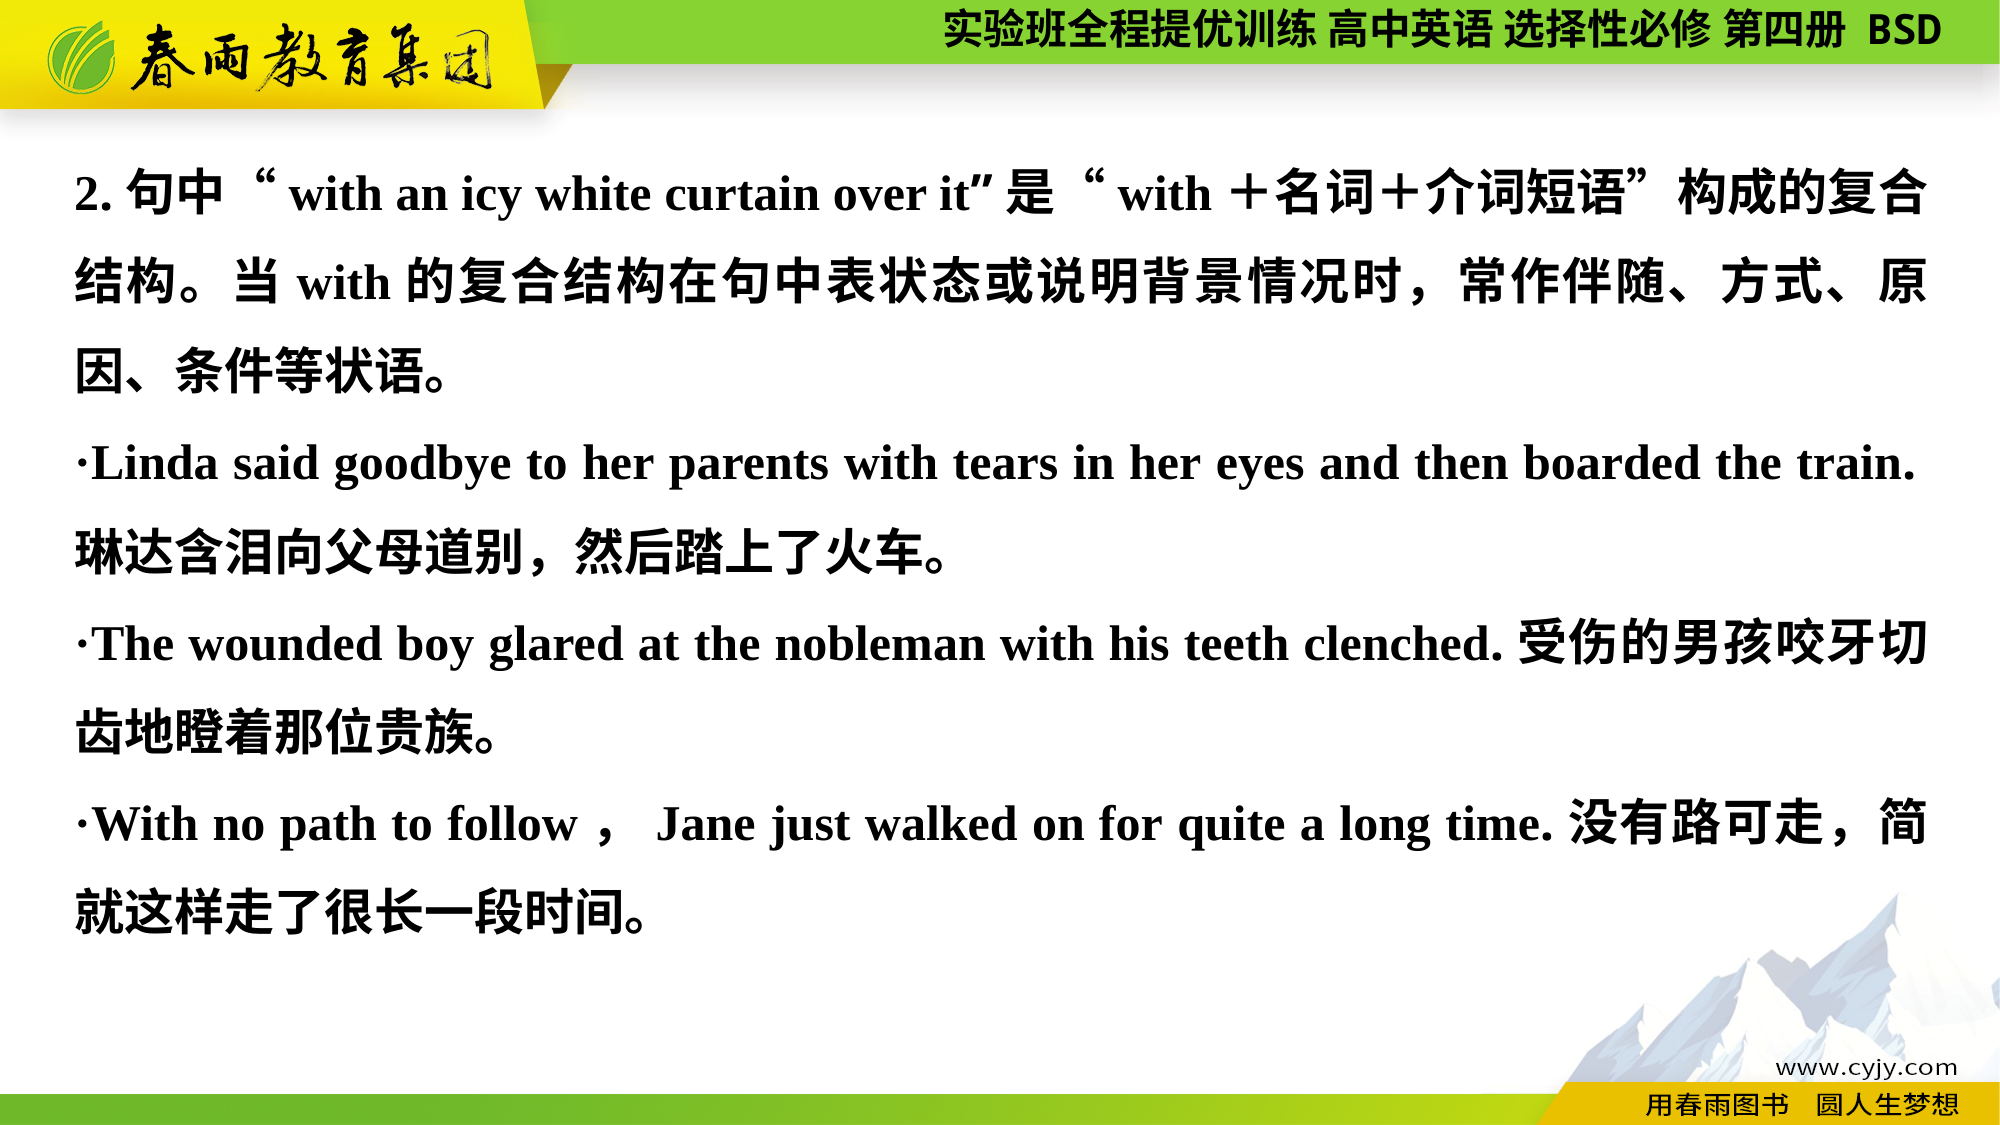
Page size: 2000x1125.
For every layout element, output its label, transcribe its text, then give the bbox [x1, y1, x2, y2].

picture [0, 0, 2000, 1125]
list 2.句中“with an icy white curtain over it”是“with＋名词＋介词短语”构成的复合结构。当with的复合结构在句中表状态或说明背景情况时，常作伴随、方式、原因、条件等状语。 ·Linda said goodbye to her parents with tears in her eyes and then boarded the train.琳达含泪向父母道别，然后踏上了火车。 ·The wounded boy glared at the nobleman with his teeth clenched.受伤的男孩咬牙切齿地瞪着那位贵族。 ·With no path to follow，Jane just walked on for quite a long time.没有路可走，简就这样走了很长一段时间。 [59, 122, 1944, 956]
